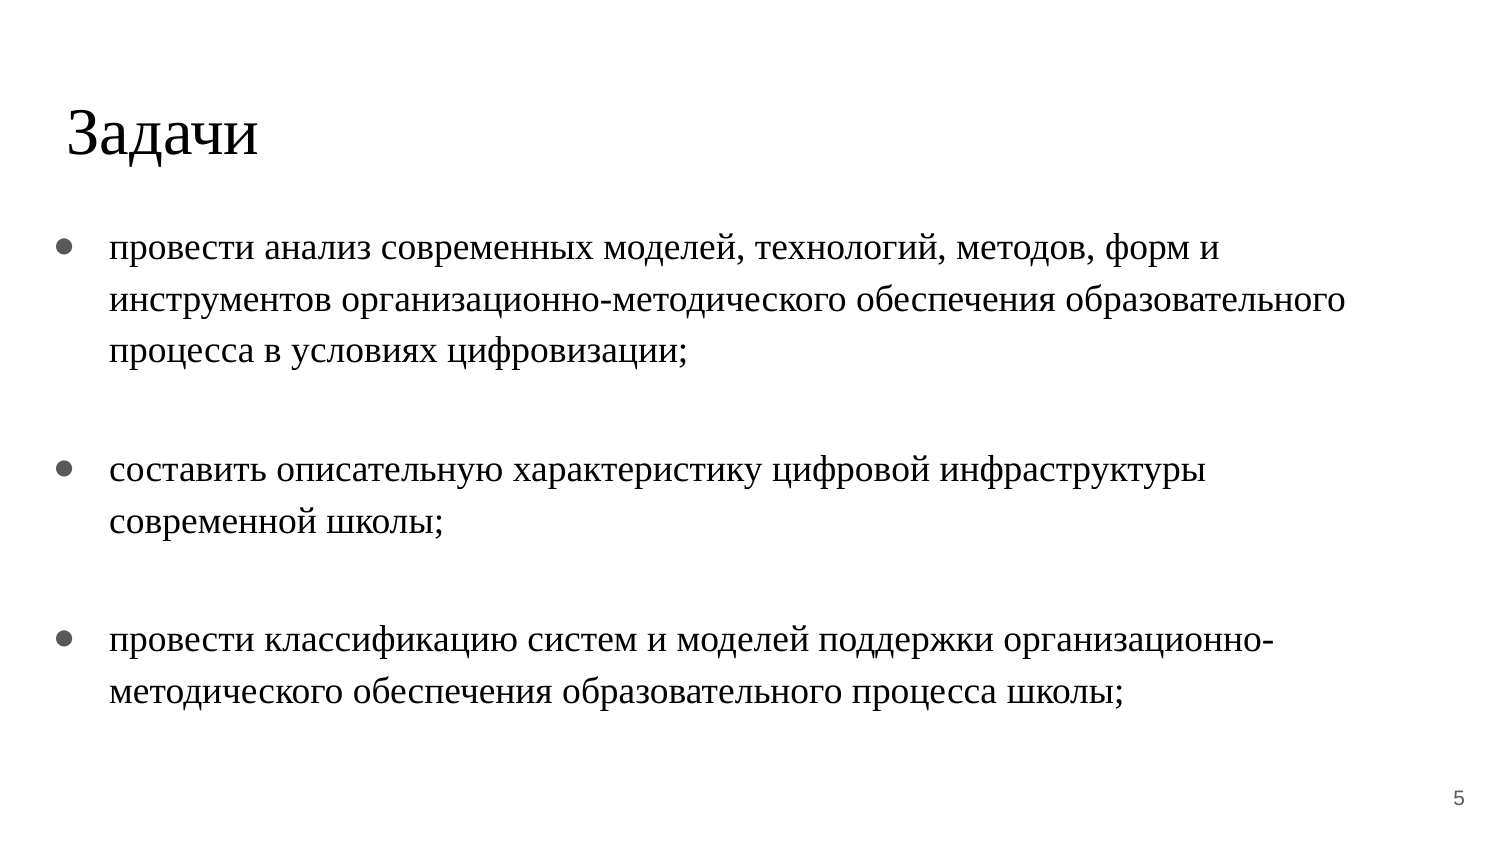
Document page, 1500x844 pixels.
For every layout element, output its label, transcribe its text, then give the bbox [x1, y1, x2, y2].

title Задачи [51, 72, 1449, 167]
slide_number 5 [1389, 764, 1480, 830]
list провести анализ современных моделей, технологий, методов, форм и инструментов организационно-методического обеспечения образовательного процесса в условиях цифровизации; составить описательную характеристику цифровой инфраструктуры современной школы; провести классификацию систем и моделей поддержки организационно-методического обеспечения образовательного процесса школы; [37, 200, 1404, 797]
